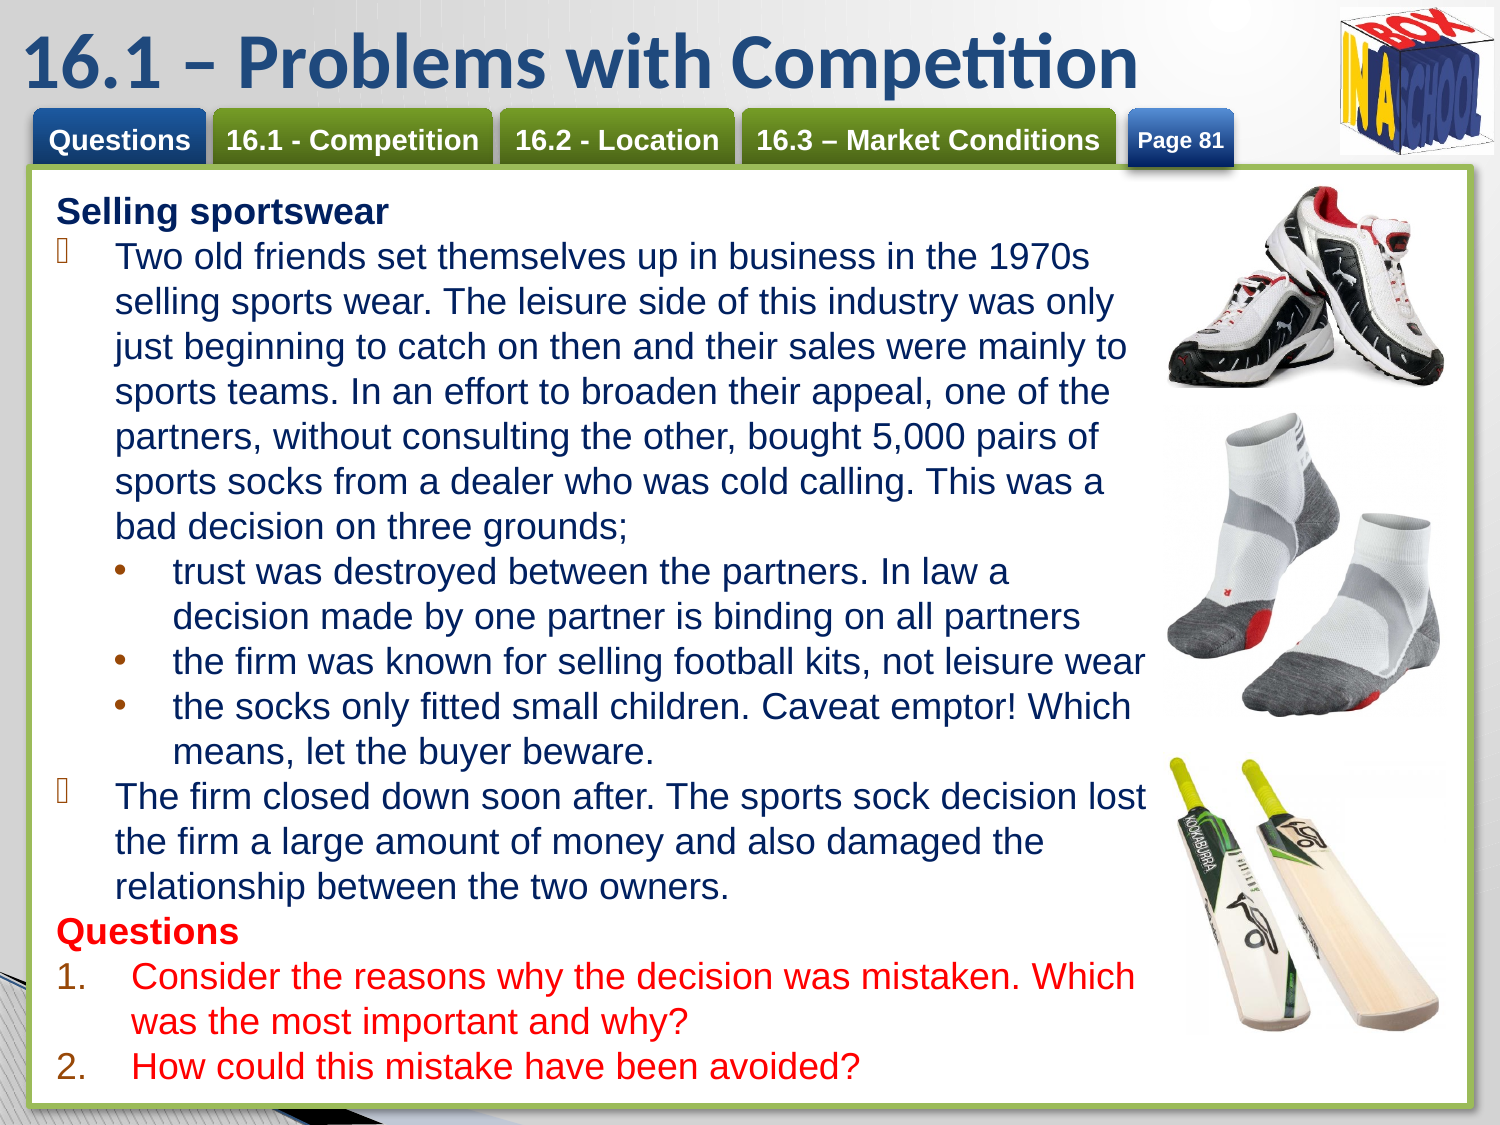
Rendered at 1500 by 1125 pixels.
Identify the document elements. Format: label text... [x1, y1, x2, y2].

picture [1163, 405, 1448, 717]
text_box Selling sportswear Two old friends set themselves up in business in the 1970s selling sports wear. The leisure side of this industry was only just beginning to catch on then and their sales were mainly to sports teams. In an effort to broaden their appeal, one of the partners, without consulting the other, bought 5,000 pairs of sports socks from a dealer who was cold calling. This was a bad decision on three grounds; trust was destroyed between the partners. In law a decision made by one partner is binding on all partners the firm was known for selling football kits, not leisure wear the socks only fitted small children. Caveat emptor! Which means, let the buyer beware. The firm closed down soon after. The sports sock decision lost the firm a large amount of money and also damaged the relationship between the two owners. Questions Consider the reasons why the decision was mistaken. Which was the most important and why? How could this mistake have been avoided? [41, 179, 1164, 1095]
text_box Page 81 [1127, 108, 1235, 168]
picture [281, 1114, 303, 1125]
picture [1340, 7, 1495, 155]
title 16.1 – Problems with Competition [5, 11, 1270, 102]
picture [1163, 752, 1446, 1036]
picture [1163, 182, 1448, 388]
